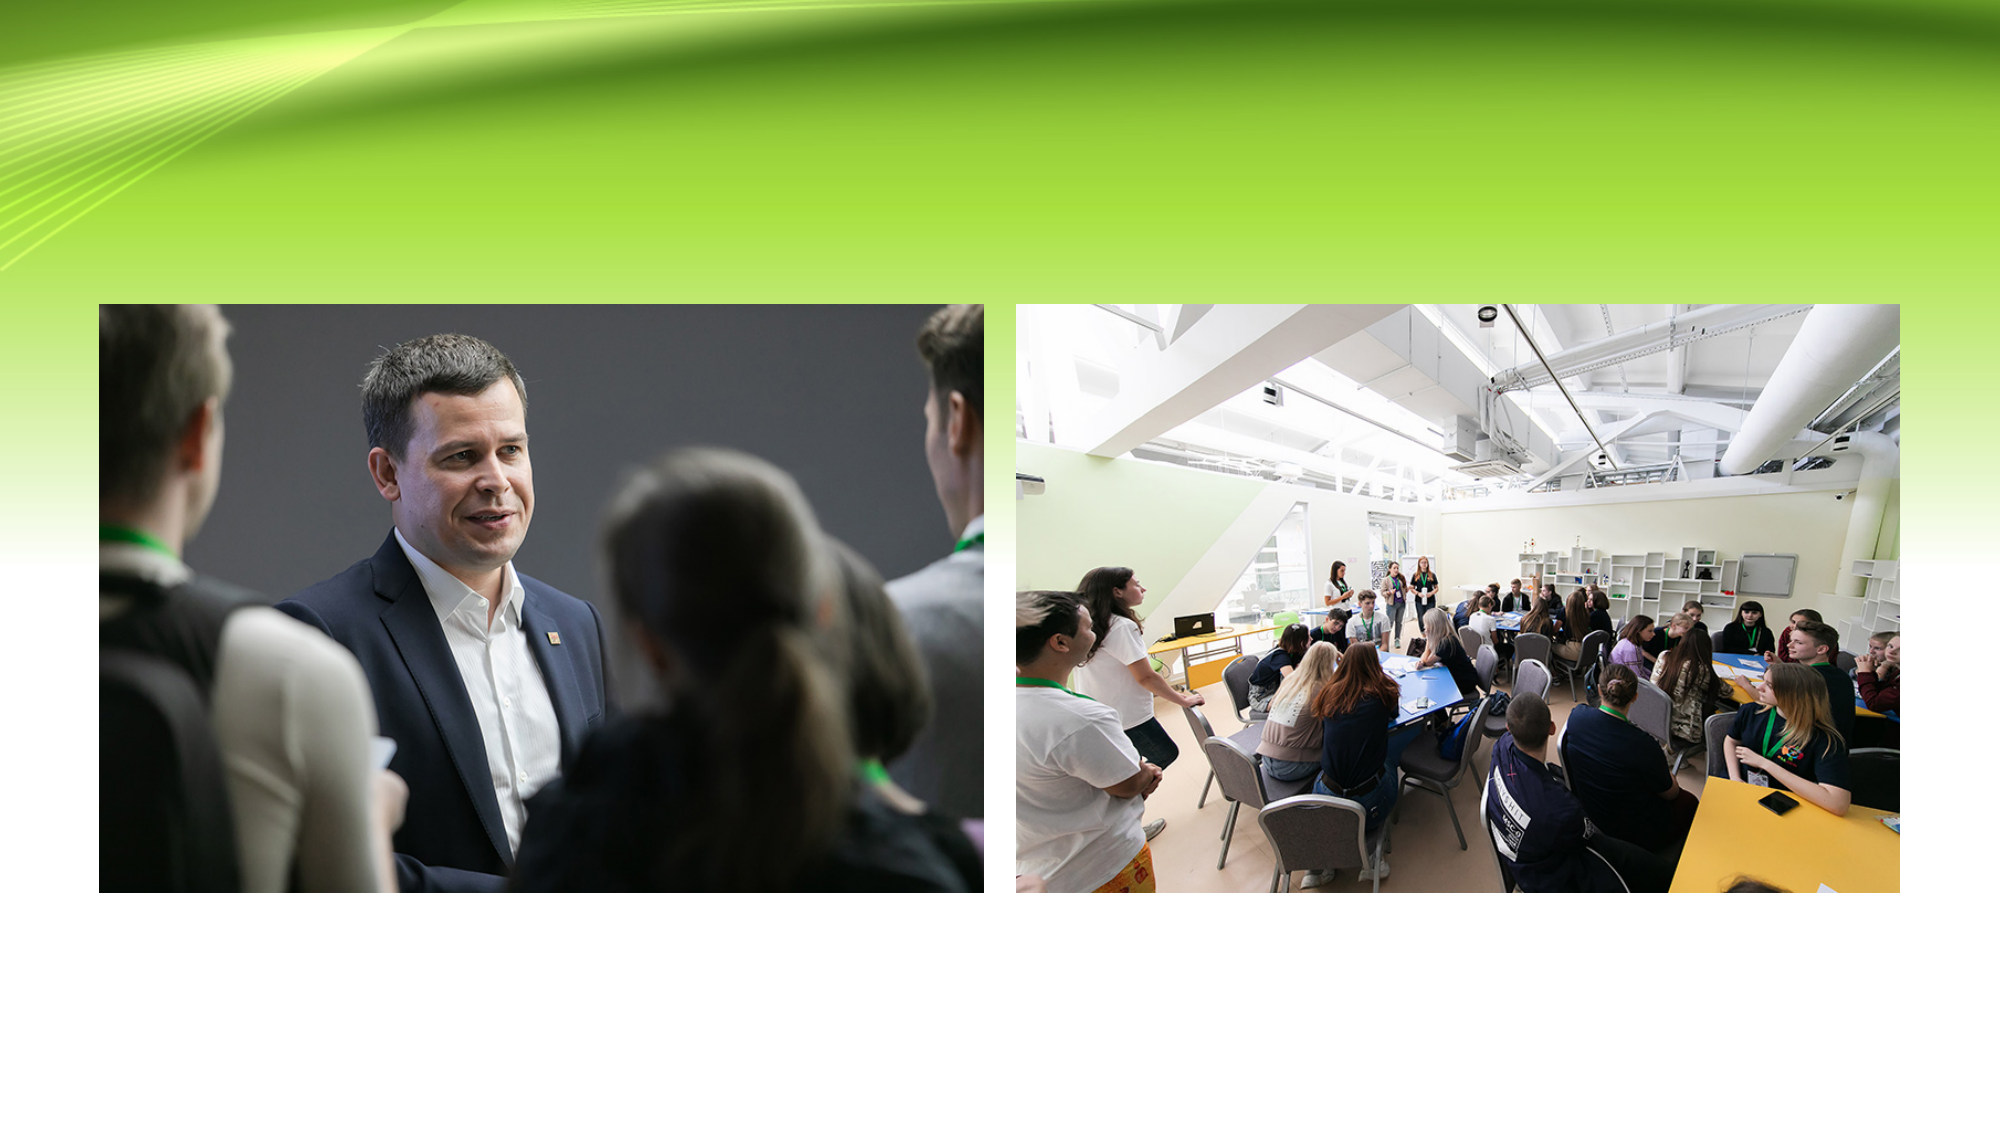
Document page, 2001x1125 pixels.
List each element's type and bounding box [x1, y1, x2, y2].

list [1016, 304, 1900, 894]
picture [0, 0, 2000, 1125]
list [99, 304, 984, 894]
